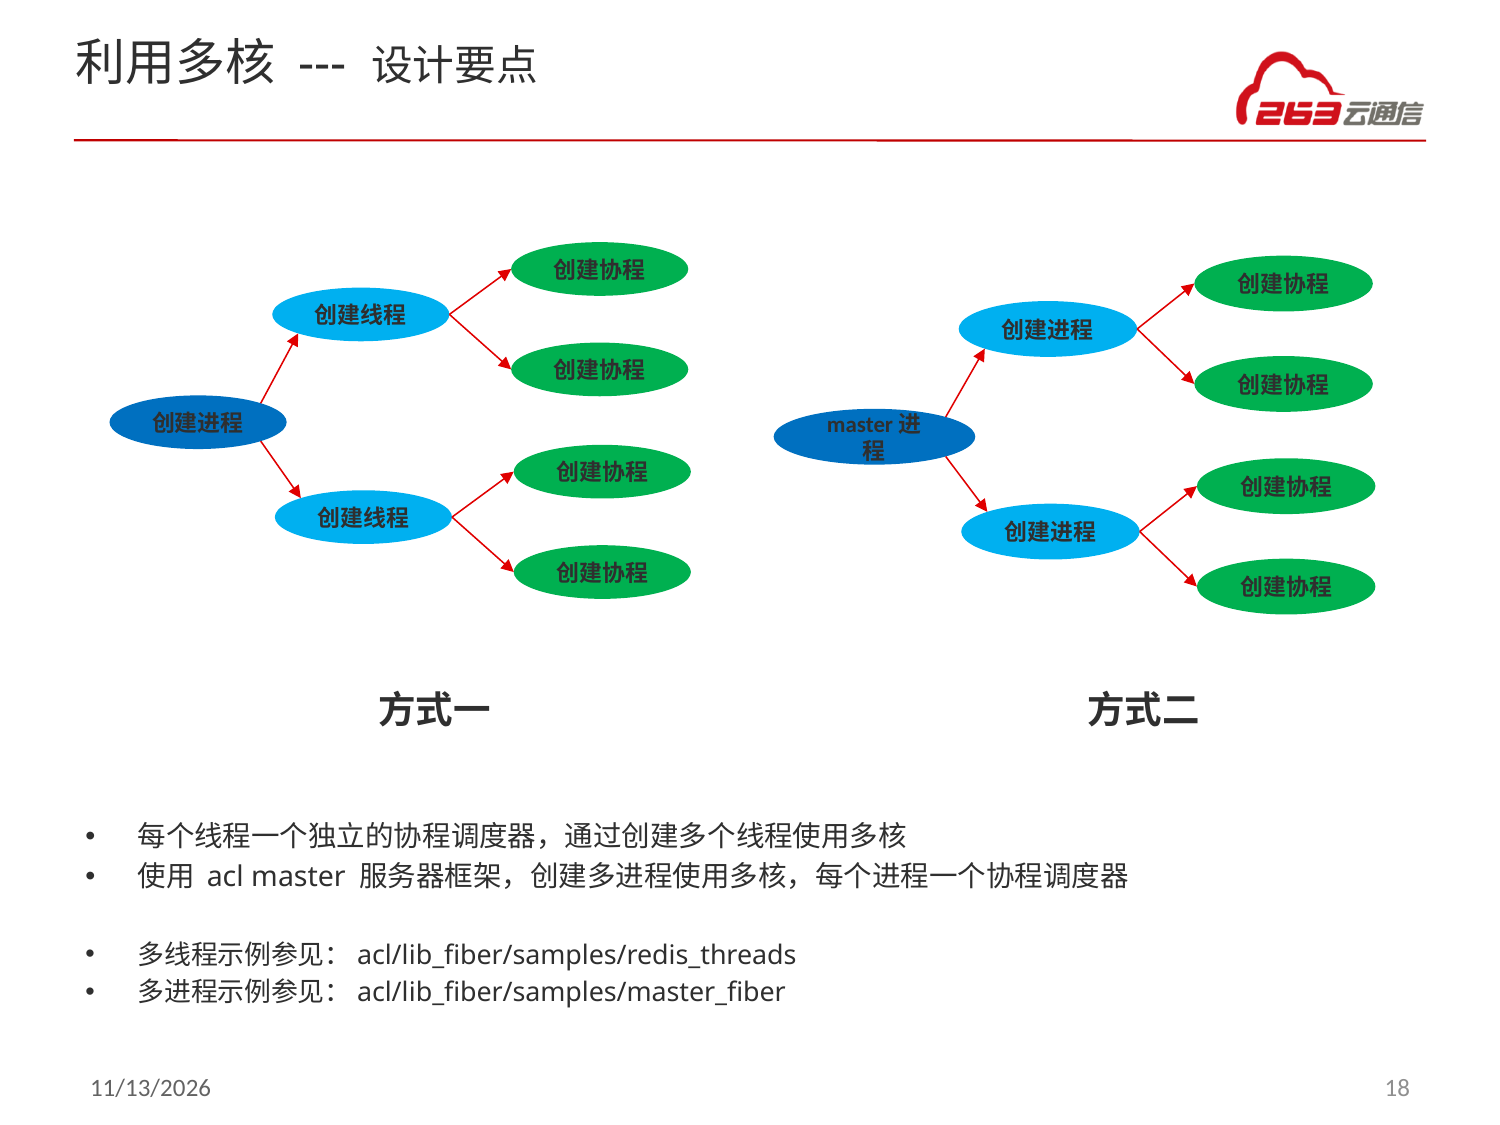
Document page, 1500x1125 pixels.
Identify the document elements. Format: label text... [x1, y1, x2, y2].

text_box 创建协程 [511, 340, 691, 399]
text_box 创建协程 [511, 442, 693, 501]
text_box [260, 440, 302, 499]
text_box 创建协程 [1194, 353, 1375, 414]
text_box 创建协程 [515, 543, 693, 601]
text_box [1139, 485, 1198, 531]
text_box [260, 333, 299, 404]
text_box master进程 [771, 406, 978, 467]
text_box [451, 471, 514, 516]
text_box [449, 314, 512, 370]
list 每个线程一个独立的协程调度器，通过创建多个线程使用多核 使用 acl master 服务器框架，创建多进程使用多核，每个进程一个协程调度器 多线程示例参见：acl/lib_fiber/samples/redis_threads 多进程示例参见：acl/lib_fiber/samples/master_fiber [70, 810, 1421, 1016]
text_box 创建协程 [509, 240, 691, 298]
text_box 创建协程 [1195, 456, 1378, 517]
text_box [451, 516, 514, 573]
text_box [1139, 531, 1198, 587]
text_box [945, 348, 986, 418]
text_box 创建线程 [270, 285, 444, 344]
text_box 方式一 [363, 679, 555, 739]
text_box 创建进程 [959, 501, 1134, 562]
text_box 创建协程 [1192, 253, 1375, 314]
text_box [1136, 283, 1195, 328]
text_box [449, 268, 512, 314]
text_box 创建线程 [272, 488, 446, 547]
text_box 创建协程 [1197, 556, 1378, 617]
text_box 创建进程 [107, 393, 289, 452]
text_box 方式二 [1072, 679, 1265, 739]
picture [1230, 37, 1430, 141]
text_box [945, 456, 988, 512]
text_box 创建进程 [956, 298, 1131, 359]
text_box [1136, 328, 1195, 385]
title 利用多核 --- 设计要点 [75, 30, 1235, 136]
